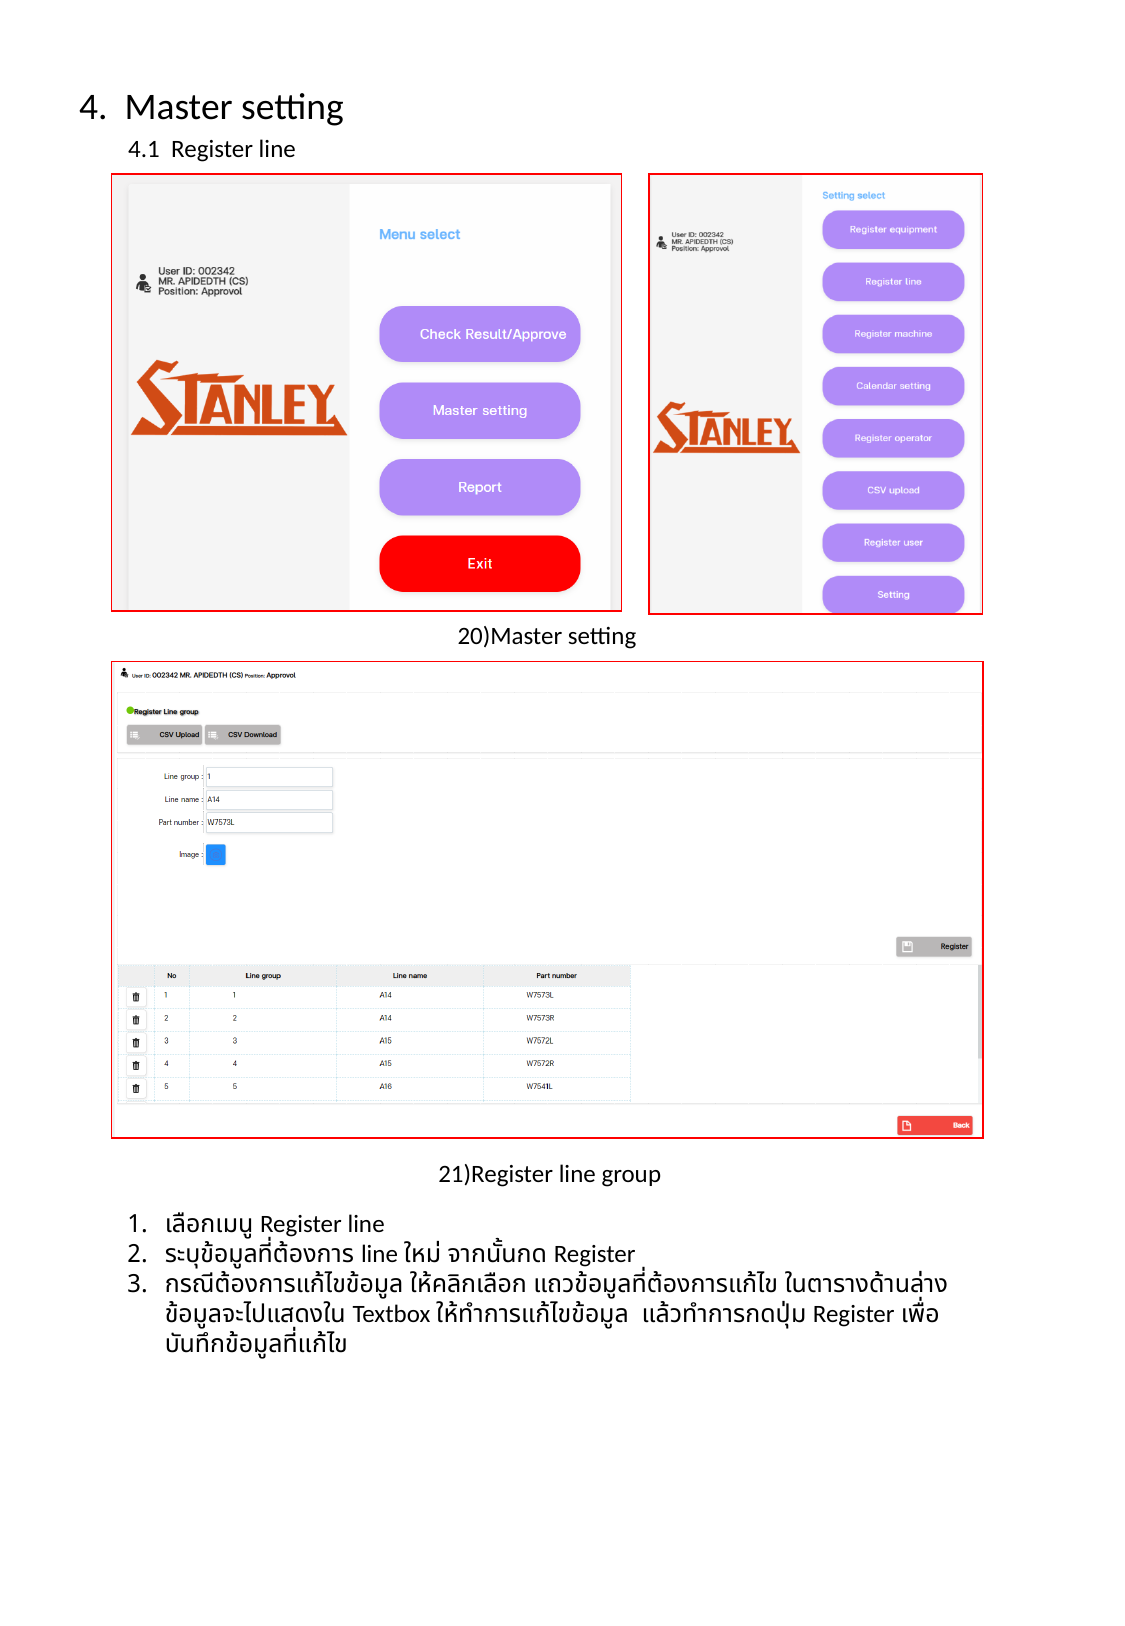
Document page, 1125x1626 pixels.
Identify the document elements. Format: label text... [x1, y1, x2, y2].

text_box 4.1 Register line [113, 125, 312, 170]
picture [649, 174, 982, 614]
text_box 4. Master setting [64, 74, 360, 135]
picture [112, 174, 621, 611]
text_box เลือกเมนู Register line ระบุข้อมูลที่ต้องการ line ใหม่ จากนั้นกด Register กรณีต้องการแก้ไขข้อมูล ให้คลิกเลือก แถวข้อมูลที่ต้องการแก้ไข ในตารางด้านล่าง ข้อมูลจะไปแสดงใน Textbox ให้ทำการแก้ไขข้อมูล แล้วทำการกดปุ่ม Register เพื่อบันทึกข้อมูลที่แก้ไข [112, 1200, 988, 1365]
picture [112, 662, 983, 1138]
text_box 21)Register line group [112, 1149, 988, 1195]
text_box 20)Master setting [112, 612, 988, 658]
